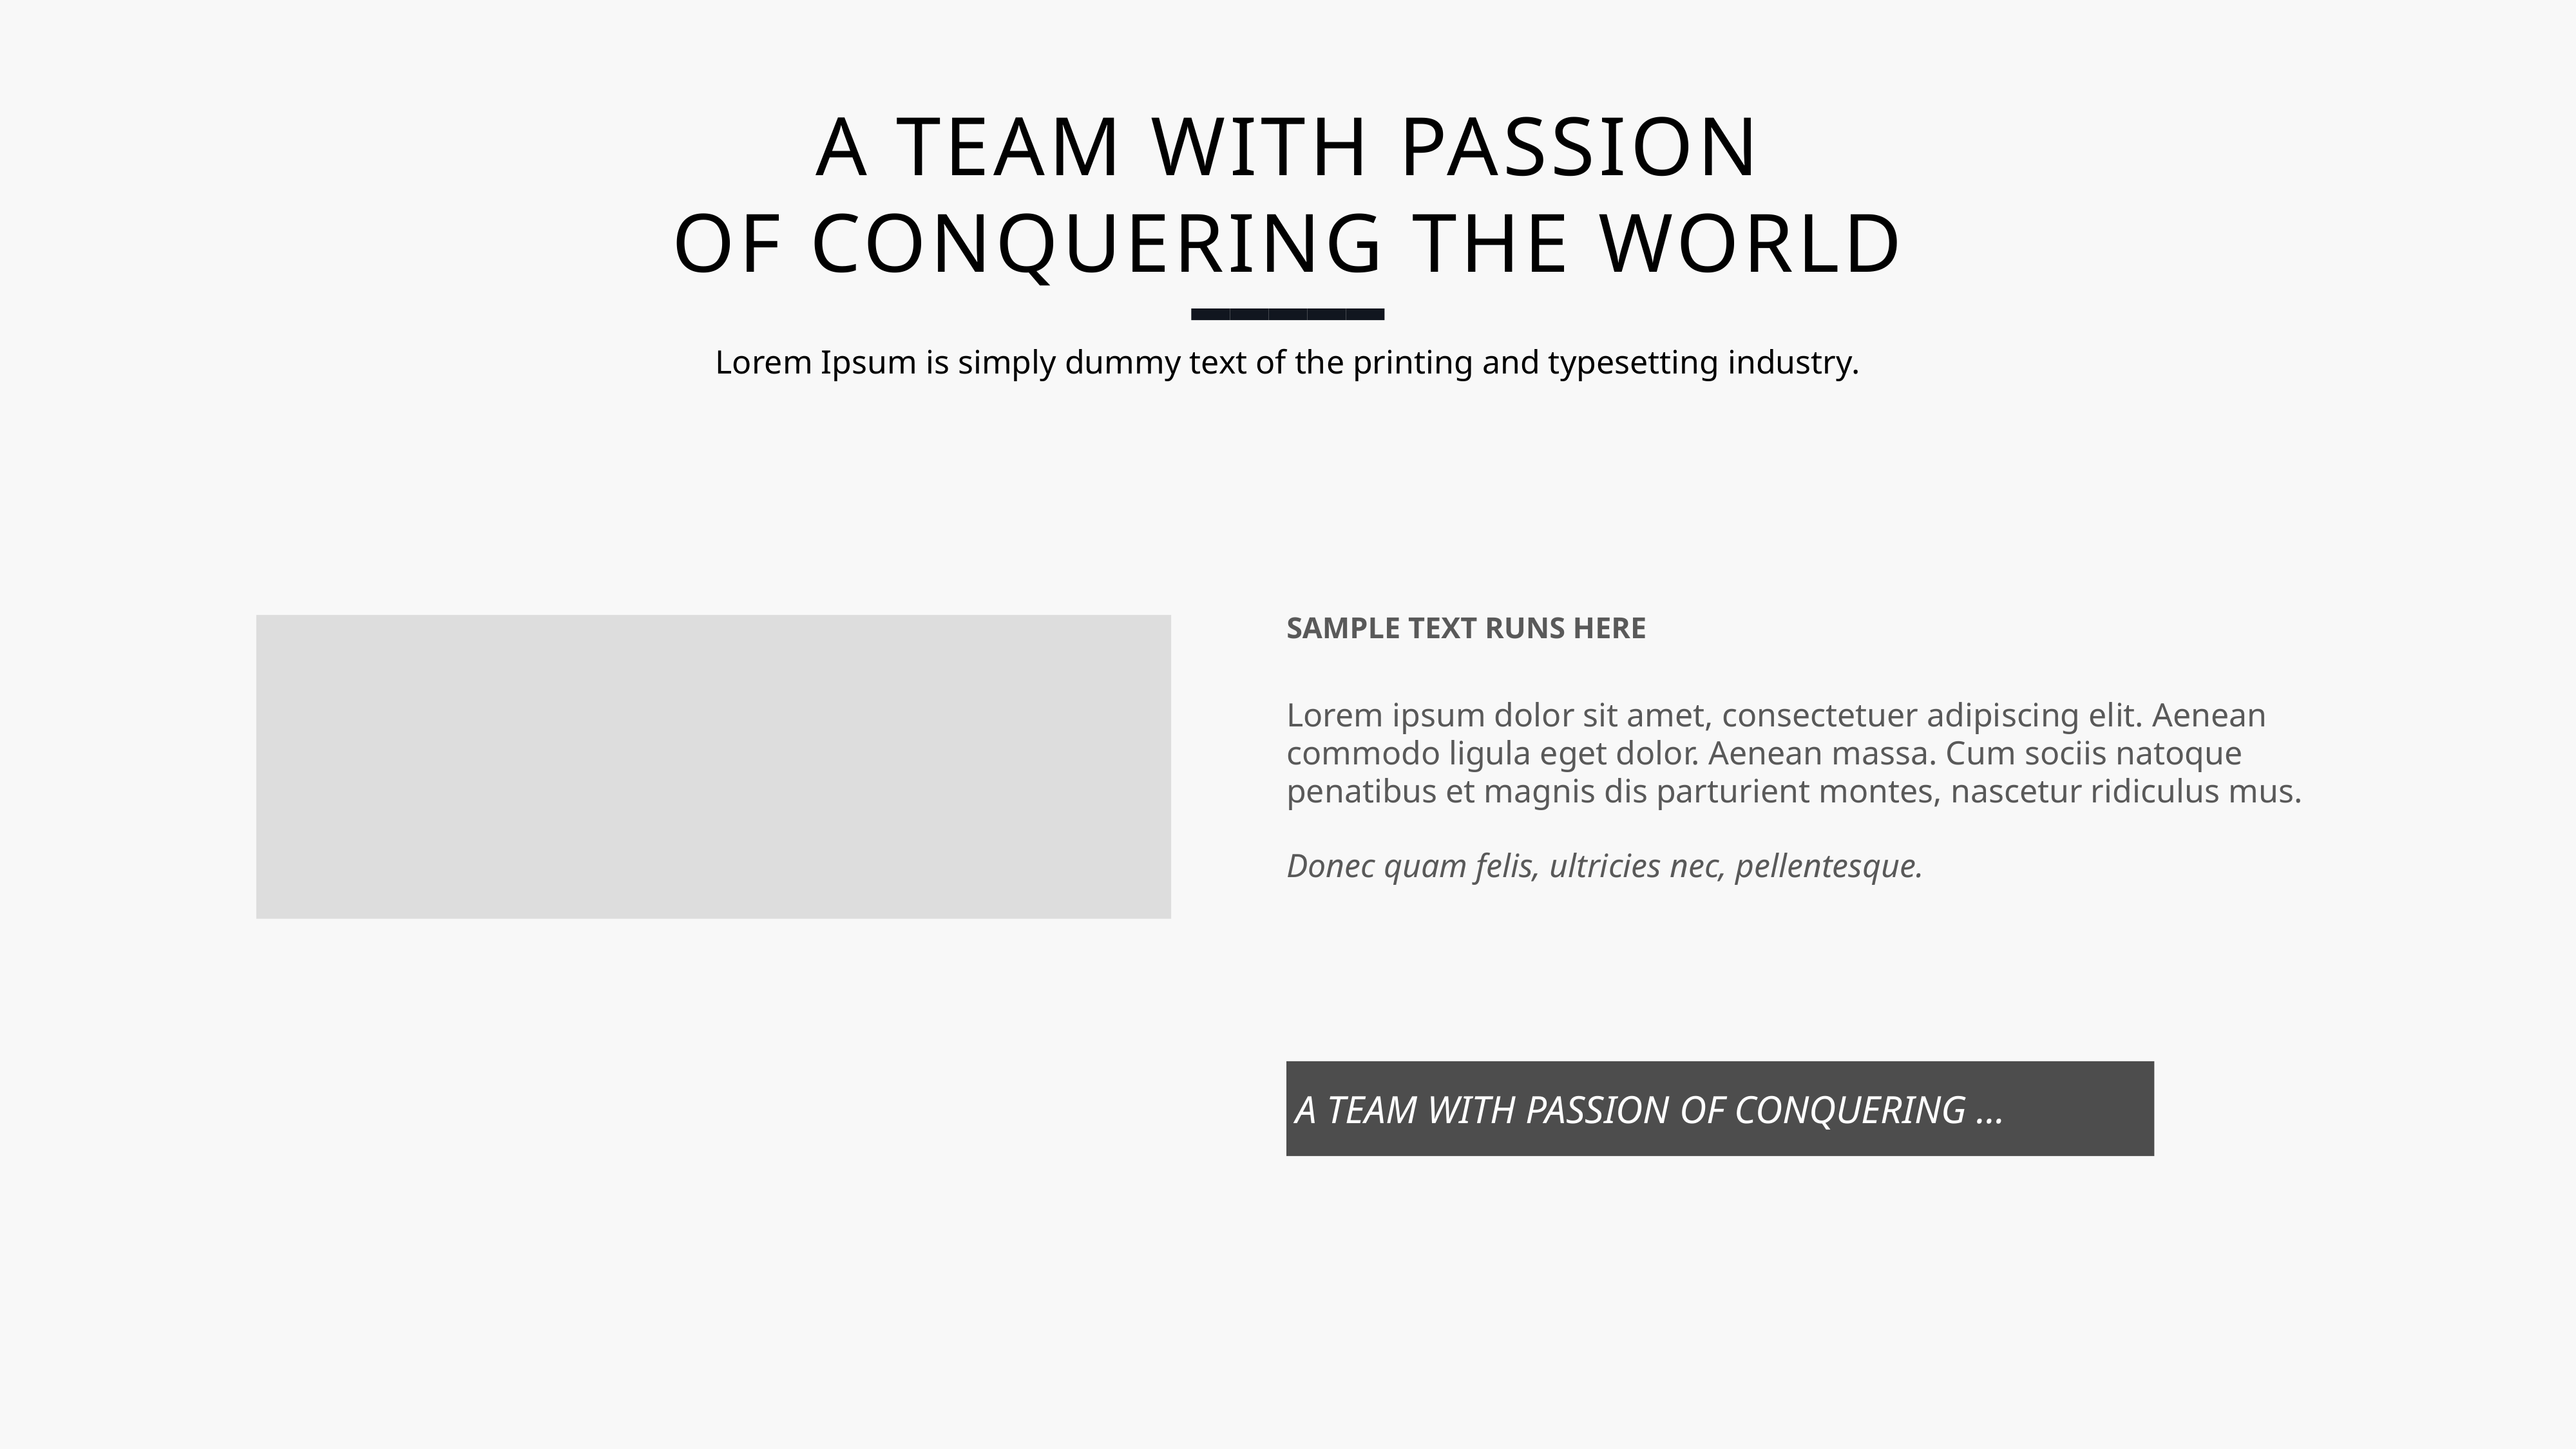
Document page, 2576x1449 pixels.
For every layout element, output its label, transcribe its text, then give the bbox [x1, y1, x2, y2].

text_box Lorem Ipsum is simply dummy text of the printing and typesetting industry. [506, 337, 2070, 385]
text_box A TEAM WITH PASSION OF CONQUERING … [1286, 1061, 2155, 1157]
list SAMPLE TEXT RUNS HERE [1286, 604, 1915, 653]
text_box A TEAM WITH PASSION OF CONQUERING THE WORLD [128, 106, 2448, 278]
list Lorem ipsum dolor sit amet, consectetuer adipiscing elit. Aenean commodo ligula eget dolor. Aenean massa. Cum sociis natoque penatibus et magnis dis parturient montes, nascetur ridiculus mus. Donec quam felis, ultricies nec, pellentesque. [1286, 696, 2383, 934]
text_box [1191, 308, 1385, 321]
picture [544, 578, 1134, 954]
